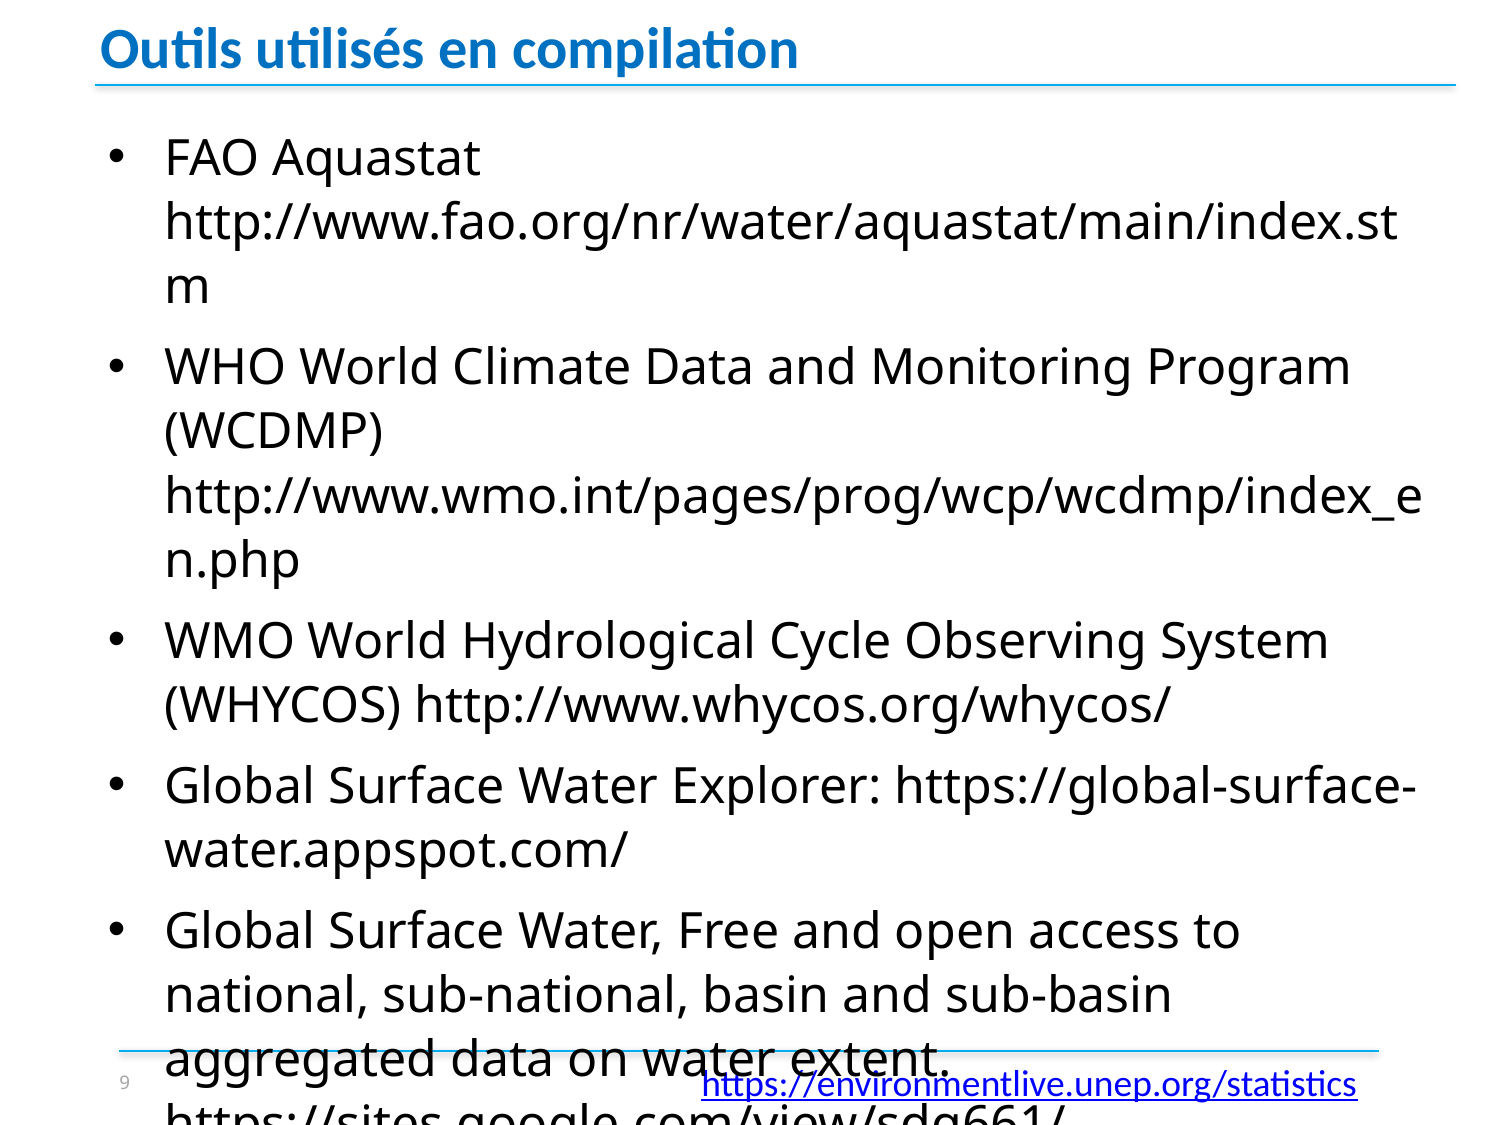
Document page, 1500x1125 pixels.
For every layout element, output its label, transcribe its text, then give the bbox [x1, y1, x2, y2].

text_box Outils utilisés en compilation [85, 2, 1361, 88]
text_box FAO Aquastat http://www.fao.org/nr/water/aquastat/main/index.stm WHO World Climate Data and Monitoring Program (WCDMP) http://www.wmo.int/pages/prog/wcp/wcdmp/index_en.php WMO World Hydrological Cycle Observing System (WHYCOS) http://www.whycos.org/whycos/ Global Surface Water Explorer: https://global-surface-water.appspot.com/ Global Surface Water, Free and open access to national, sub-national, basin and sub-basin aggregated data on water extent. https://sites.google.com/view/sdg661/ [93, 114, 1454, 1125]
